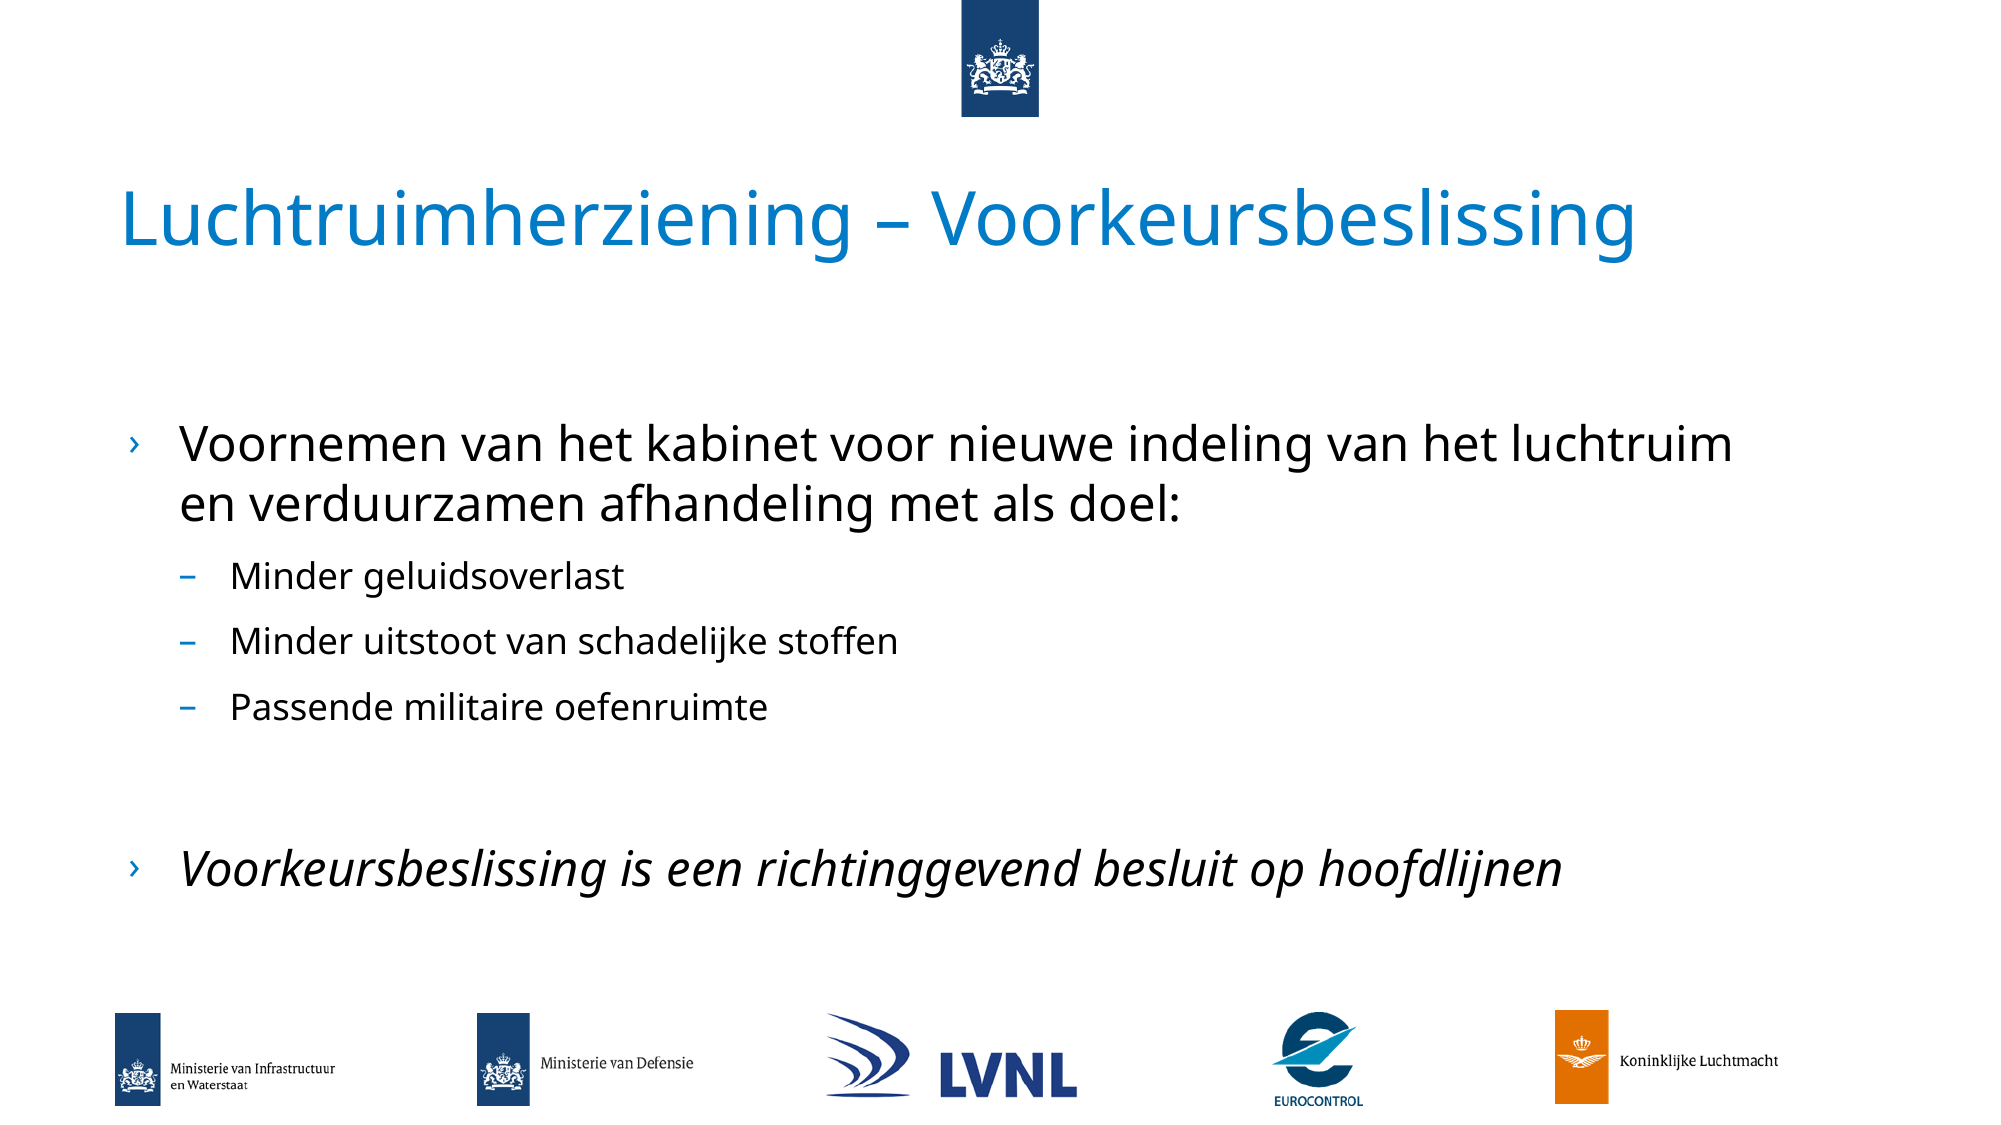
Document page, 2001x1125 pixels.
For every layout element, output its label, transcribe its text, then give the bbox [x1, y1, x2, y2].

picture [924, 0, 1075, 115]
list Voornemen van het kabinet voor nieuwe indeling van het luchtruim en verduurzamen afhandeling met als doel: Minder geluidsoverlast Minder uitstoot van schadelijke stoffen Passende militaire oefenruimte Voorkeursbeslissing is een richtinggevend besluit op hoofdlijnen [113, 314, 1789, 908]
picture [103, 1002, 1798, 1112]
title Luchtruimherziening – Voorkeursbeslissing [104, 115, 1742, 271]
